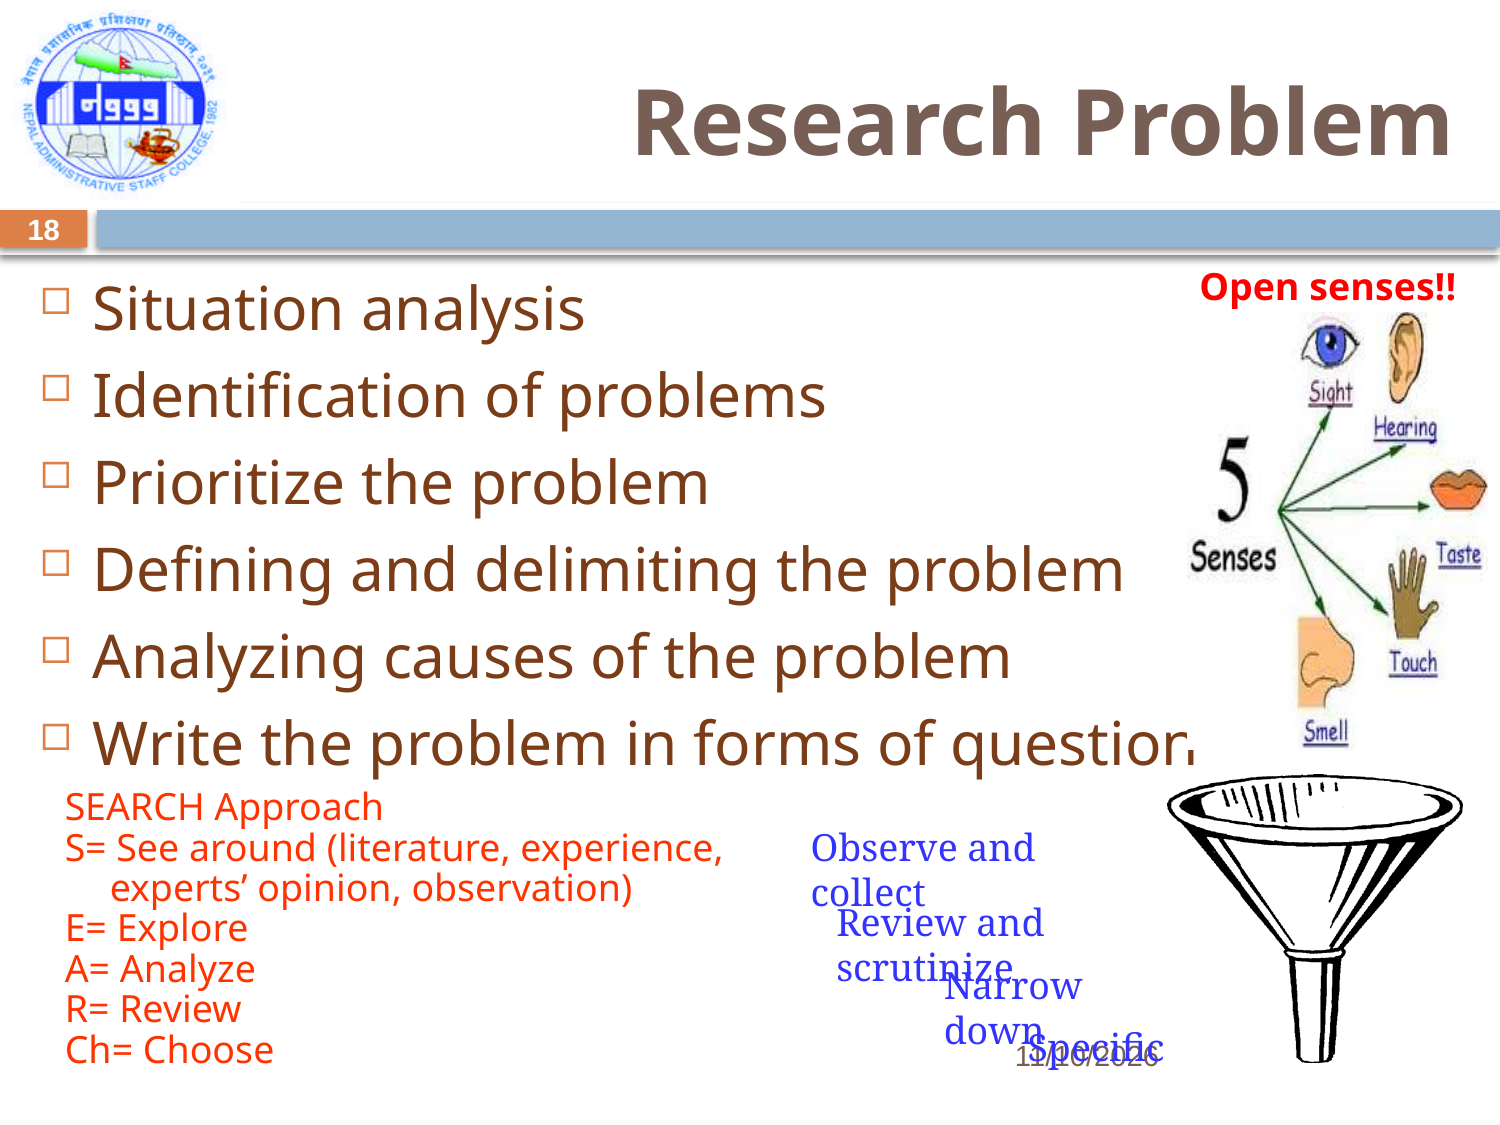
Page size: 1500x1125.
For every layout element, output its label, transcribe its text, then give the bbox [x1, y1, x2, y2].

text_box Specific [1016, 1018, 1161, 1025]
text_box Observe and collect [800, 818, 1161, 920]
text_box Open senses!! [1167, 256, 1489, 314]
text_box SEARCH Approach S= See around (literature, experience, experts’ opinion, observation) E= Explore A= Analyze R= Review Ch= Choose [48, 786, 789, 1114]
slide_number 18 [0, 208, 88, 249]
picture [1187, 312, 1488, 751]
list Situation analysis Identification of problems Prioritize the problem Defining and delimiting the problem Analyzing causes of the problem Write the problem in forms of question [24, 262, 1438, 1100]
picture [1, 0, 236, 208]
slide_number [999, 1025, 1438, 1085]
text_box Narrow down [933, 956, 1161, 1057]
text_box Review and scrutinize [825, 893, 1161, 995]
title Research Problem [218, 37, 1471, 200]
picture [1167, 774, 1463, 1063]
